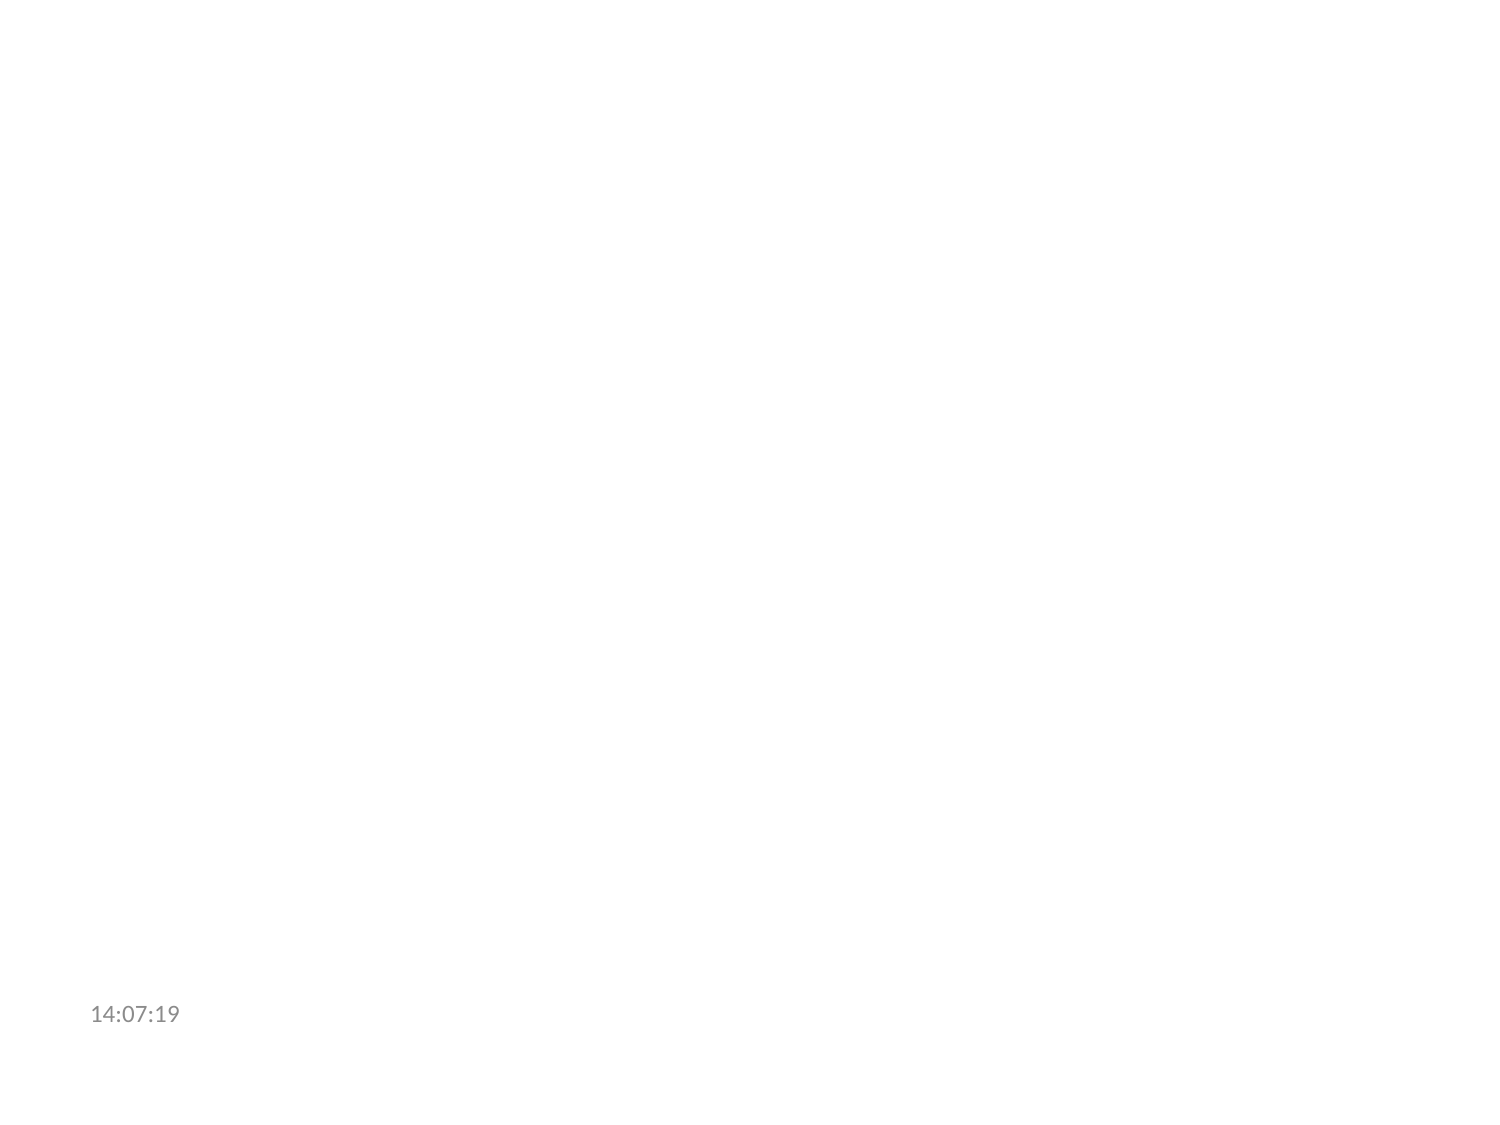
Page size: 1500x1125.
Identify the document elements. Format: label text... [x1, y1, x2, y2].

text_box 15:35:09 [75, 982, 425, 1043]
